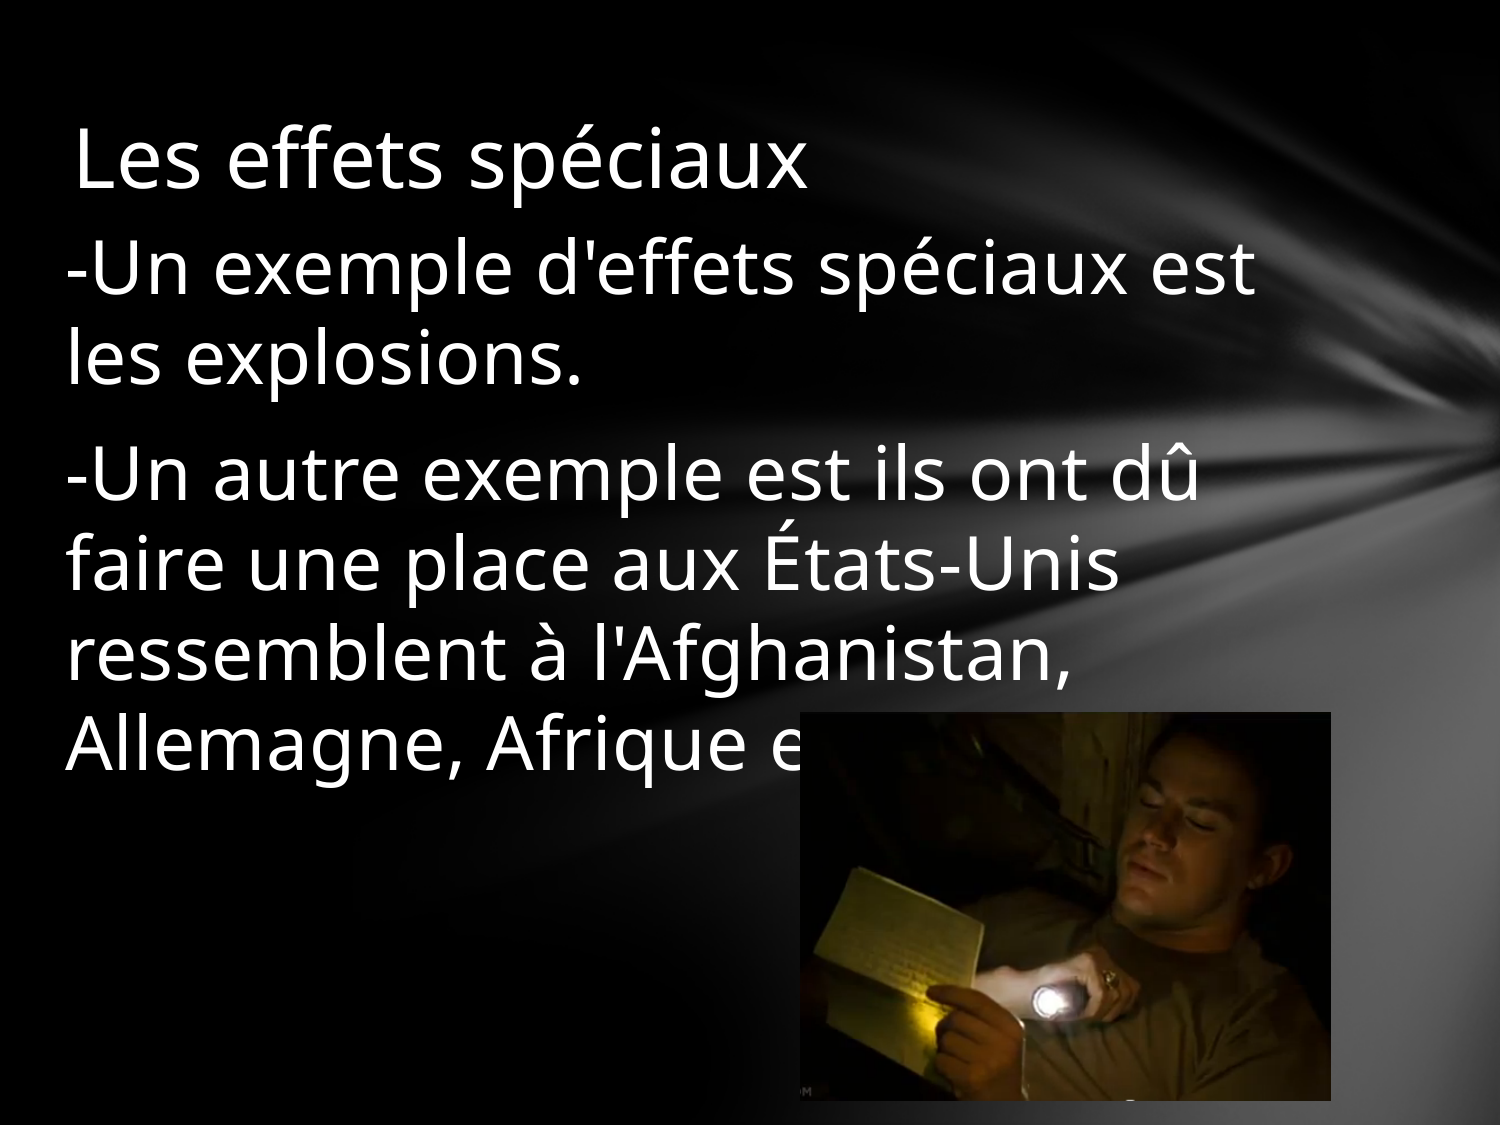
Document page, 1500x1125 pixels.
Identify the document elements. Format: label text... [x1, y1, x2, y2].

list -Un exemple d'effets spéciaux est les explosions. -Un autre exemple est ils ont dû faire une place aux États-Unis ressemblent à l'Afghanistan, Allemagne, Afrique et Europe. [50, 212, 1310, 988]
picture [799, 712, 1331, 1102]
title Les effets spéciaux [57, 37, 1318, 213]
